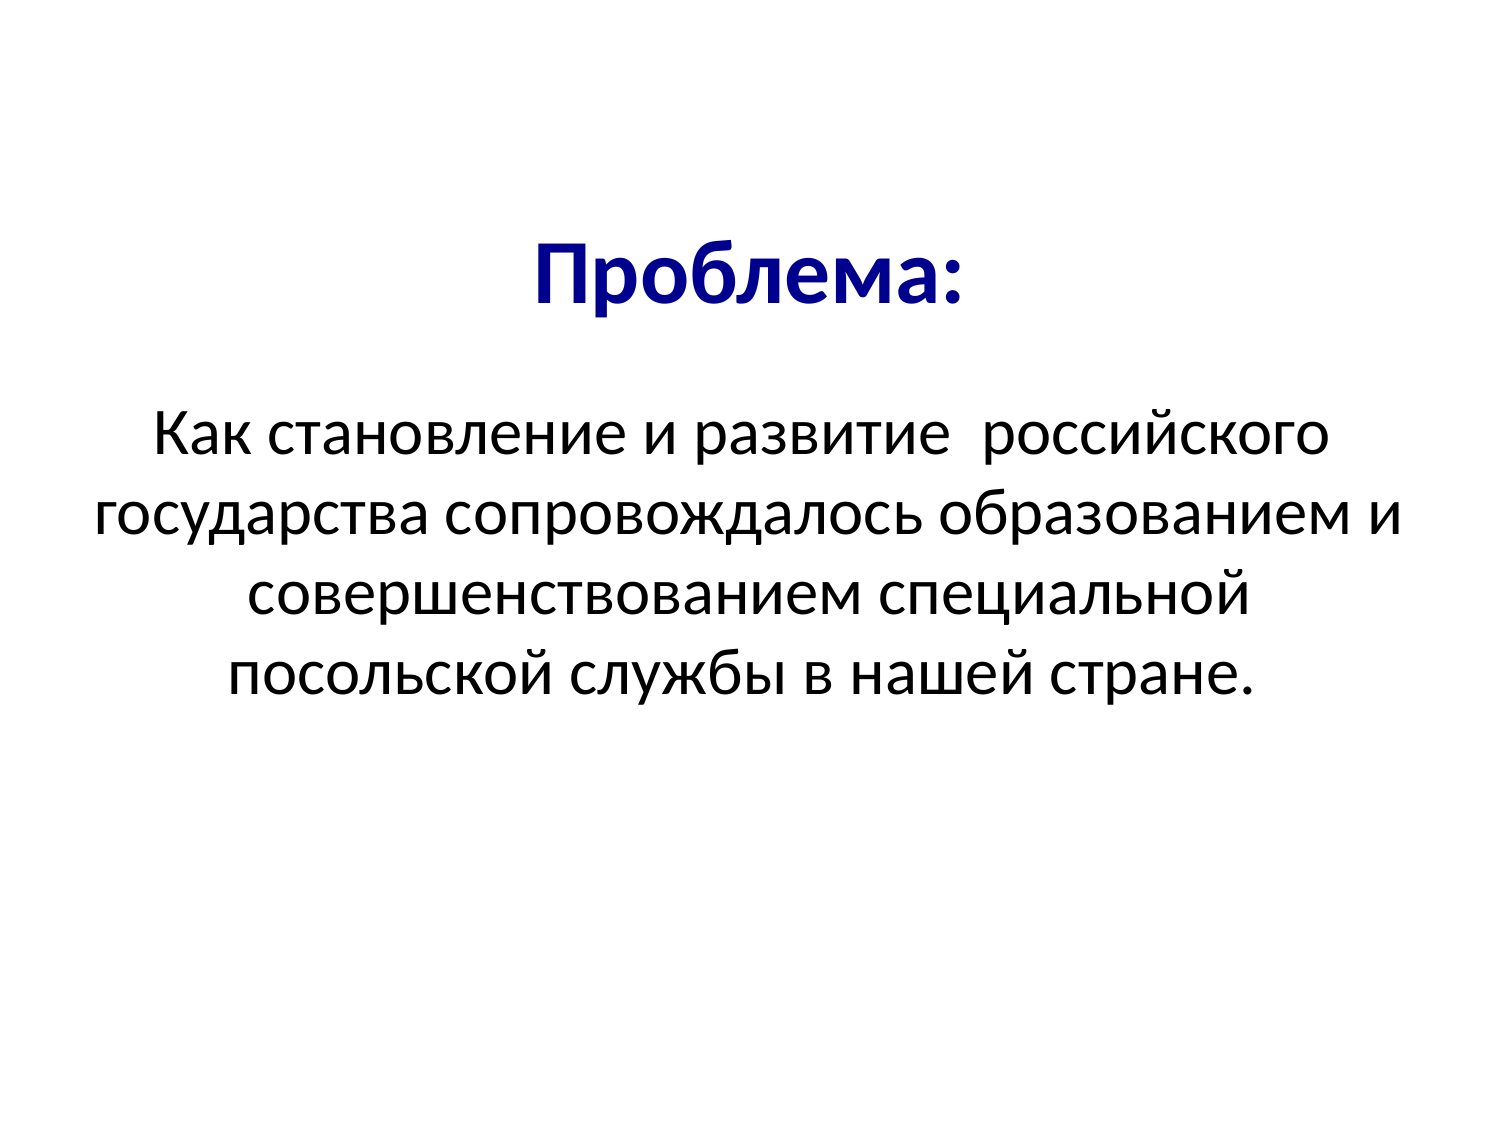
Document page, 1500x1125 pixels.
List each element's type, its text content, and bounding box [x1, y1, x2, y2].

list Как становление и развитие российского государства сопровождалось образованием и совершенствованием специальной посольской службы в нашей стране. [75, 380, 1425, 728]
title Проблема: [75, 172, 1425, 362]
